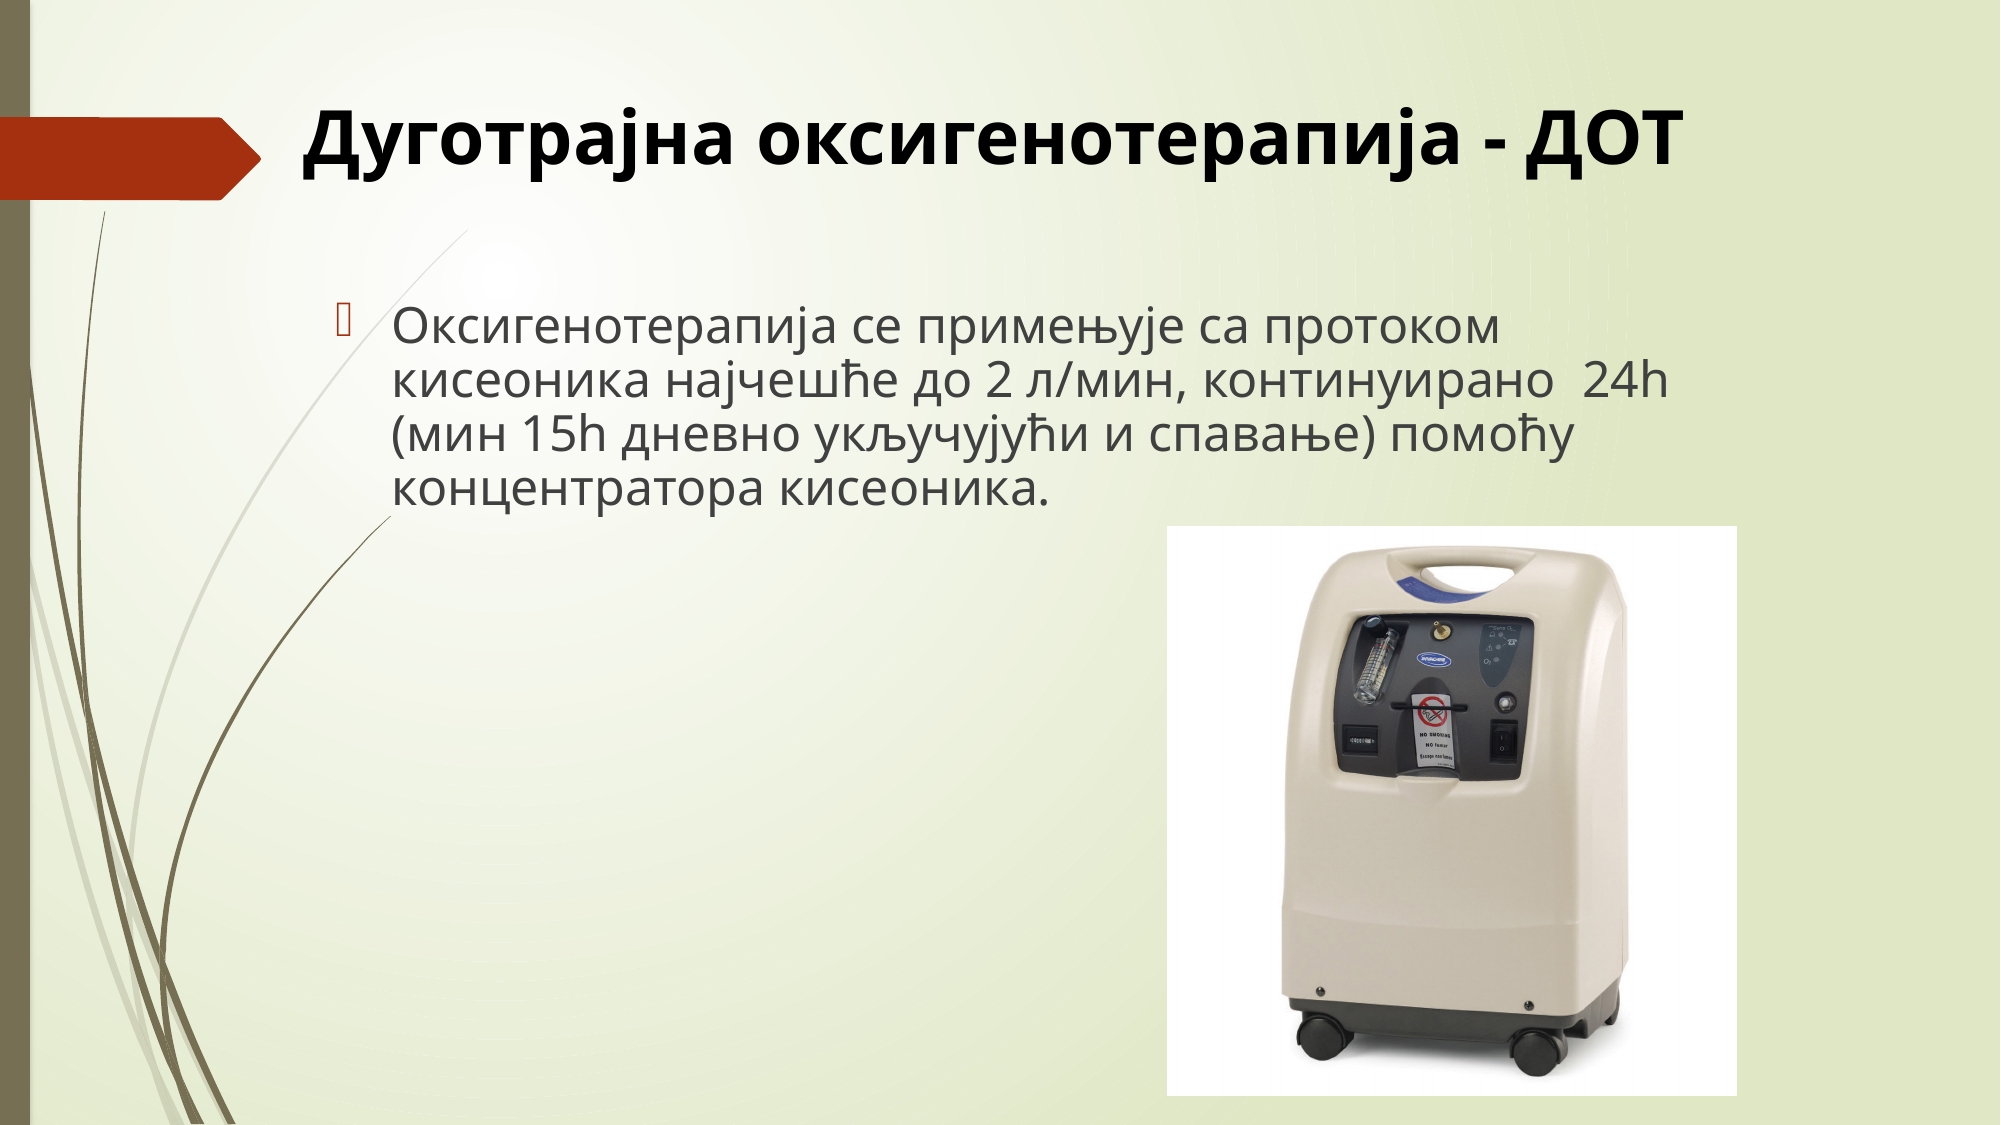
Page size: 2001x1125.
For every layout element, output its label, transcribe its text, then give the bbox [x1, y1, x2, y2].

picture [1167, 525, 1738, 1096]
list Оксигенотерапија се примењује са протоком кисеоника најчешће до 2 л/мин, континуирано 24h (мин 15h дневно укључујући и спавање) помоћу концентратора кисеоника. [320, 292, 1704, 1125]
title Дуготрајна оксигенотерапија - ДОТ [288, 82, 1871, 270]
